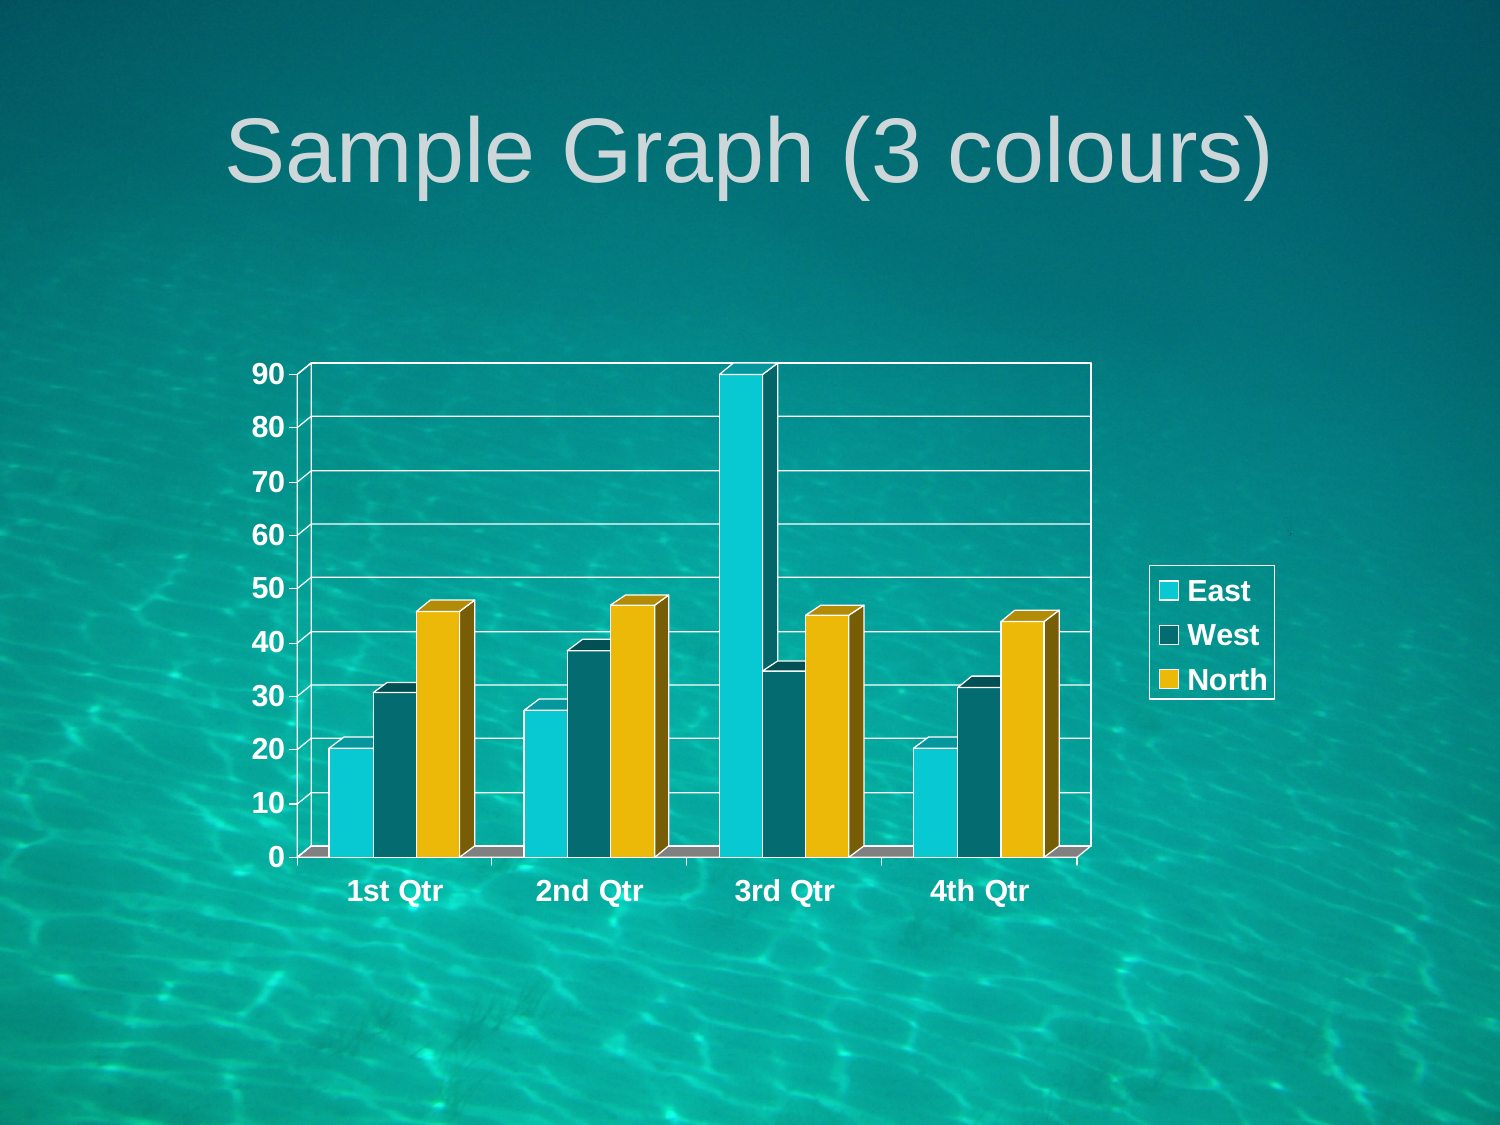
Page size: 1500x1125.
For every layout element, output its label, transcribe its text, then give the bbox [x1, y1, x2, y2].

picture [0, 0, 1500, 1125]
title Sample Graph (3 colours) [75, 52, 1425, 241]
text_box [182, 326, 1288, 941]
